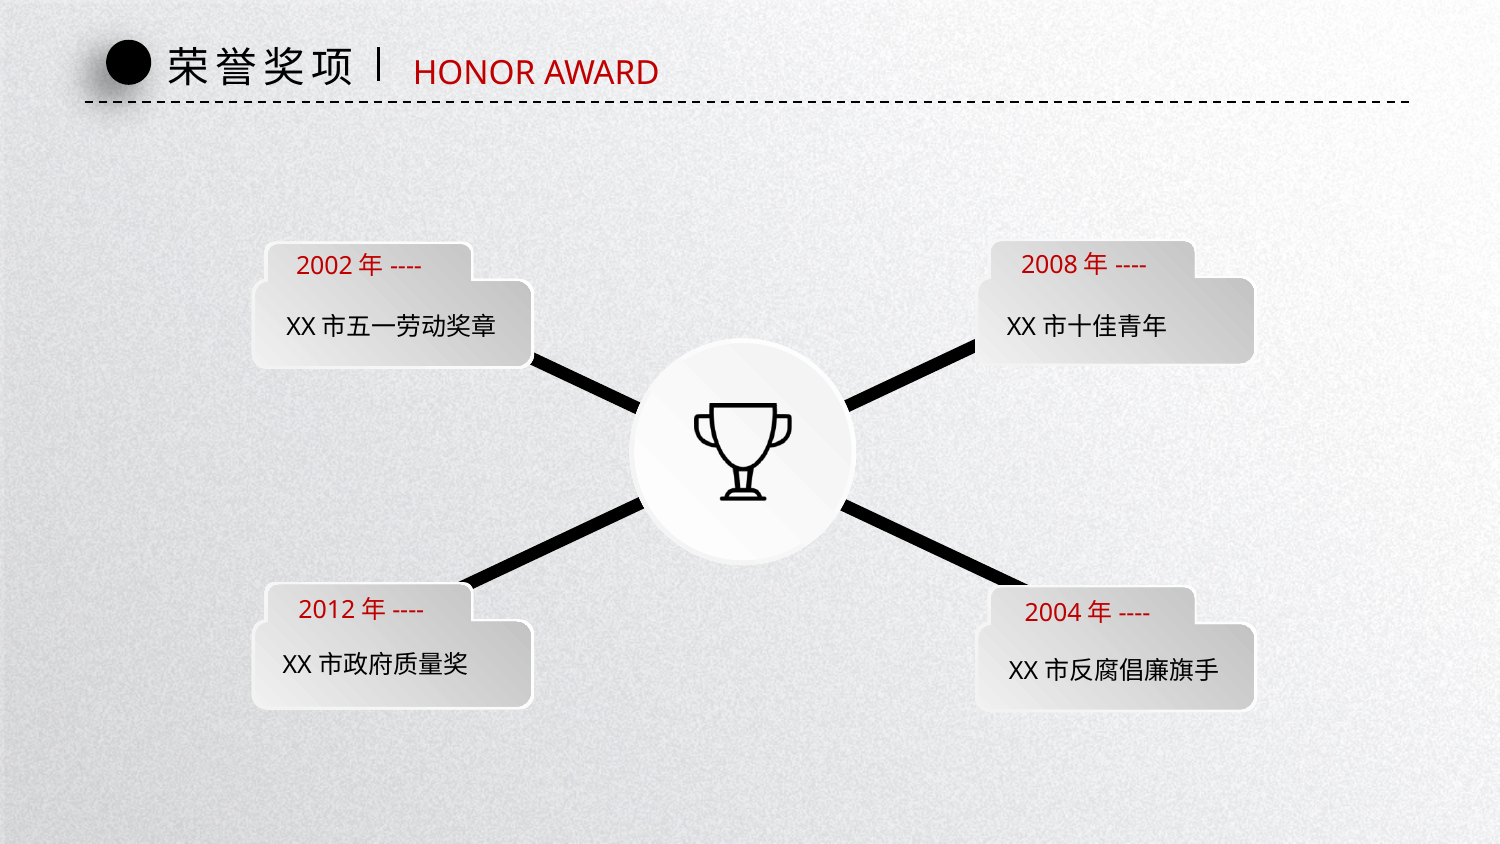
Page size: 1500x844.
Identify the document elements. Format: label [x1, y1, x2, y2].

text_box [251, 241, 535, 369]
text_box [629, 338, 857, 566]
text_box [974, 238, 1258, 367]
text_box [974, 584, 1258, 713]
picture [0, 0, 1500, 844]
text_box [251, 581, 535, 710]
text_box [373, 288, 1098, 630]
